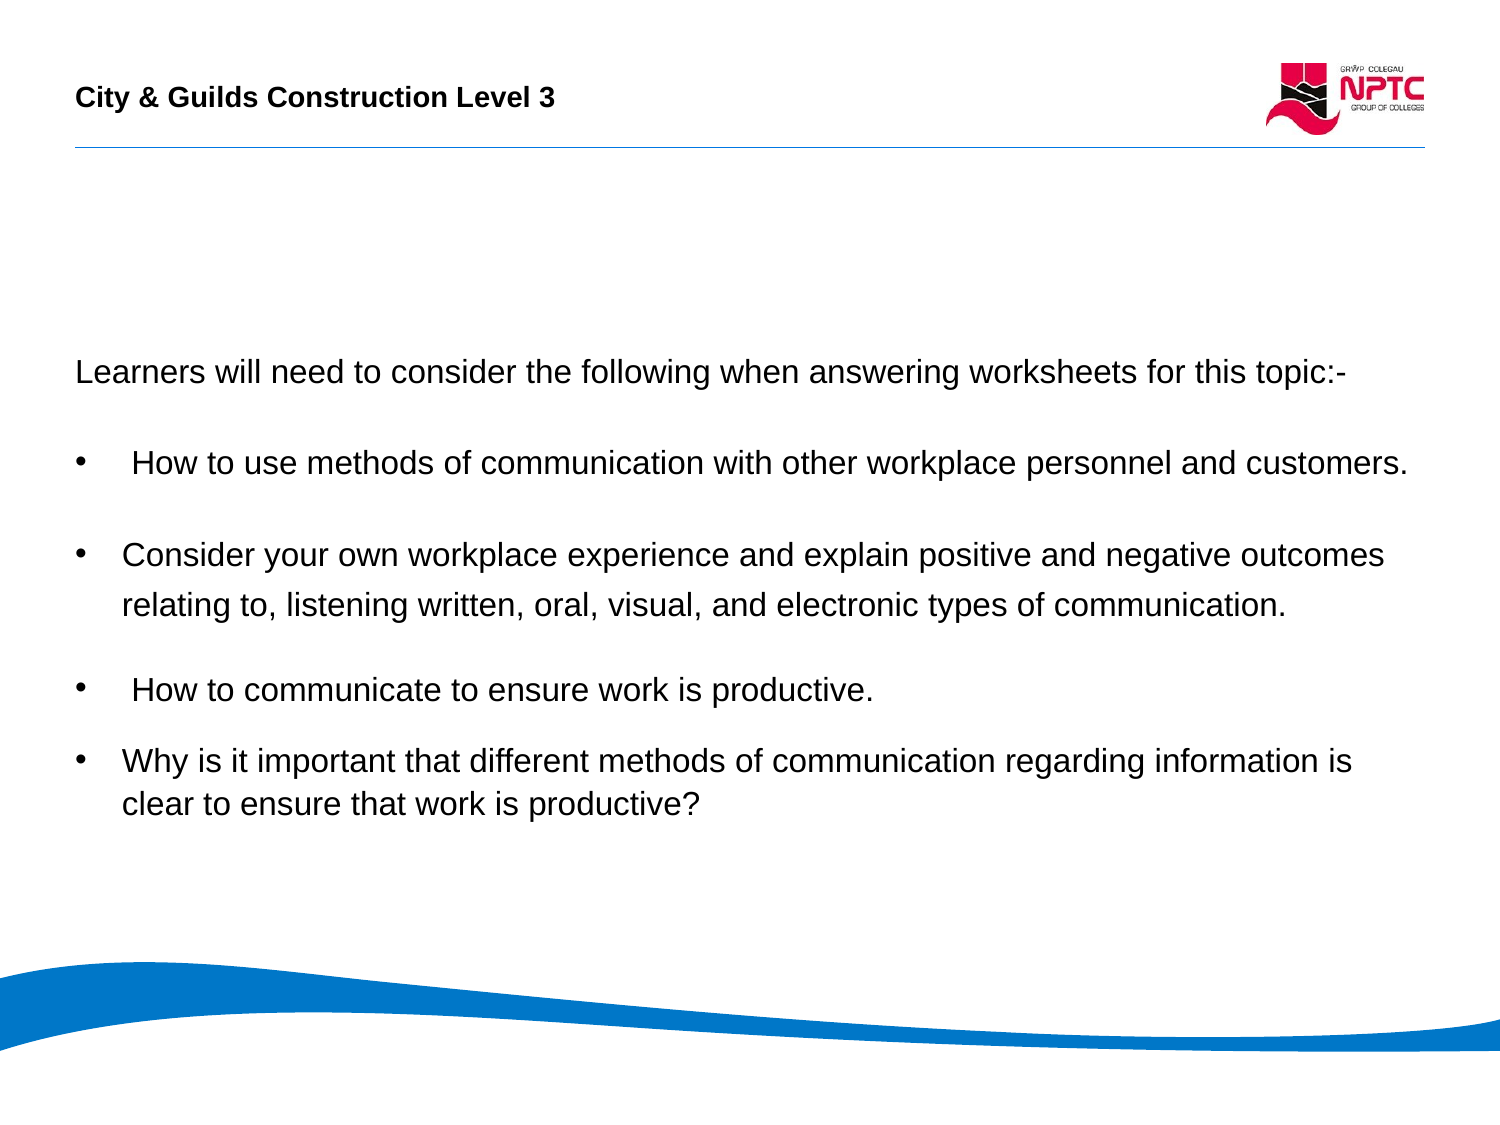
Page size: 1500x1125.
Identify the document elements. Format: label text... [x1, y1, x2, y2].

picture [1266, 63, 1424, 135]
list Learners will need to consider the following when answering worksheets for this topic:- How to use methods of communication with other workplace personnel and customers. Consider your own workplace experience and explain positive and negative outcomes relating to, listening written, oral, visual, and electronic types of communication. How to communicate to ensure work is productive. Why is it important that different methods of communication regarding information is clear to ensure that work is productive? [74, 247, 1426, 946]
